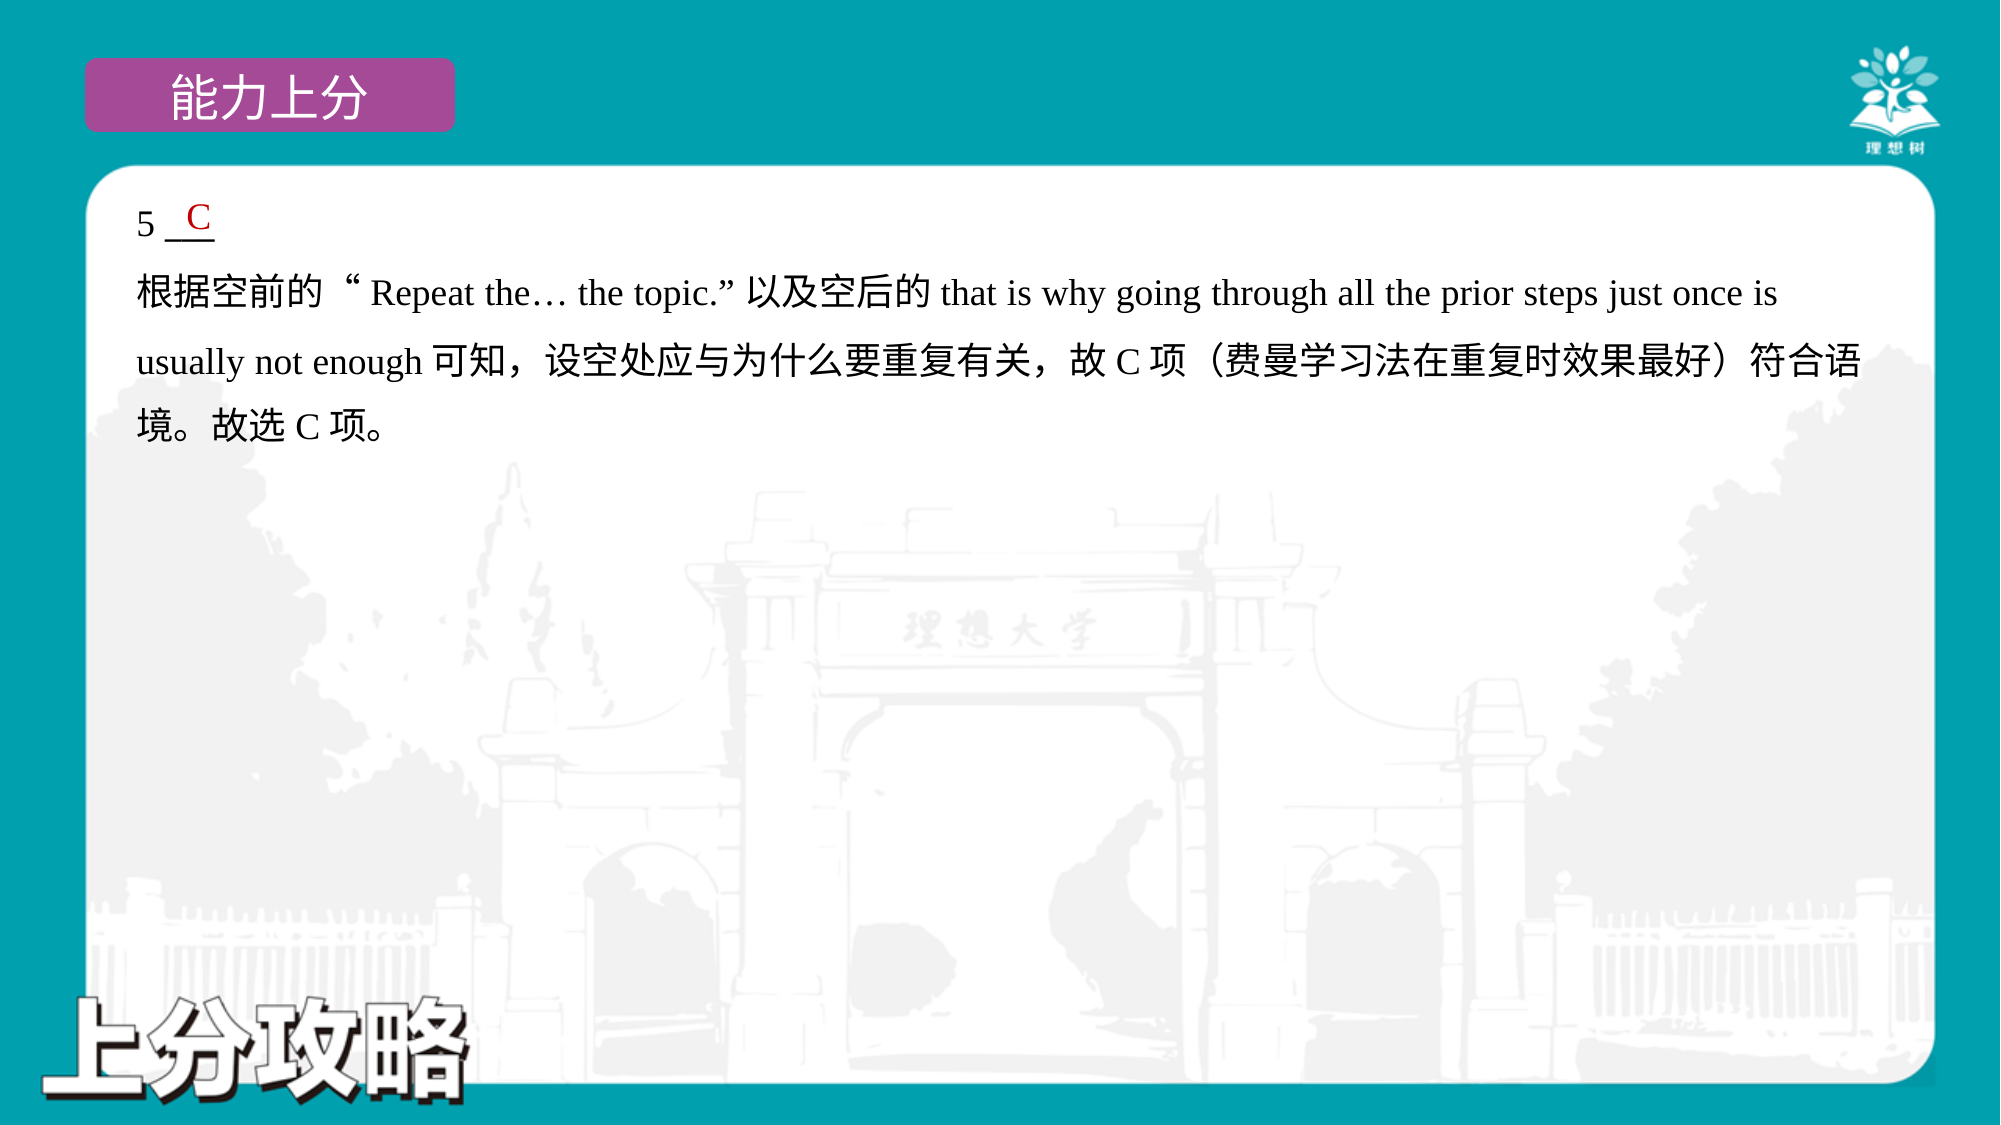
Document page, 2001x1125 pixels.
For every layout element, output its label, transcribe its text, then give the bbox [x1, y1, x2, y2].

picture [0, 0, 2000, 1125]
text_box 5 ___ [136, 176, 1865, 237]
text_box C [172, 170, 226, 230]
text_box 根据空前的“Repeat the… the topic.”以及空后的that is why going through all the prior steps just once is usually not enough可知，设空处应与为什么要重复有关，故C项（费曼学习法在重复时效果最好）符合语 境。故选C项。 [136, 244, 1865, 441]
